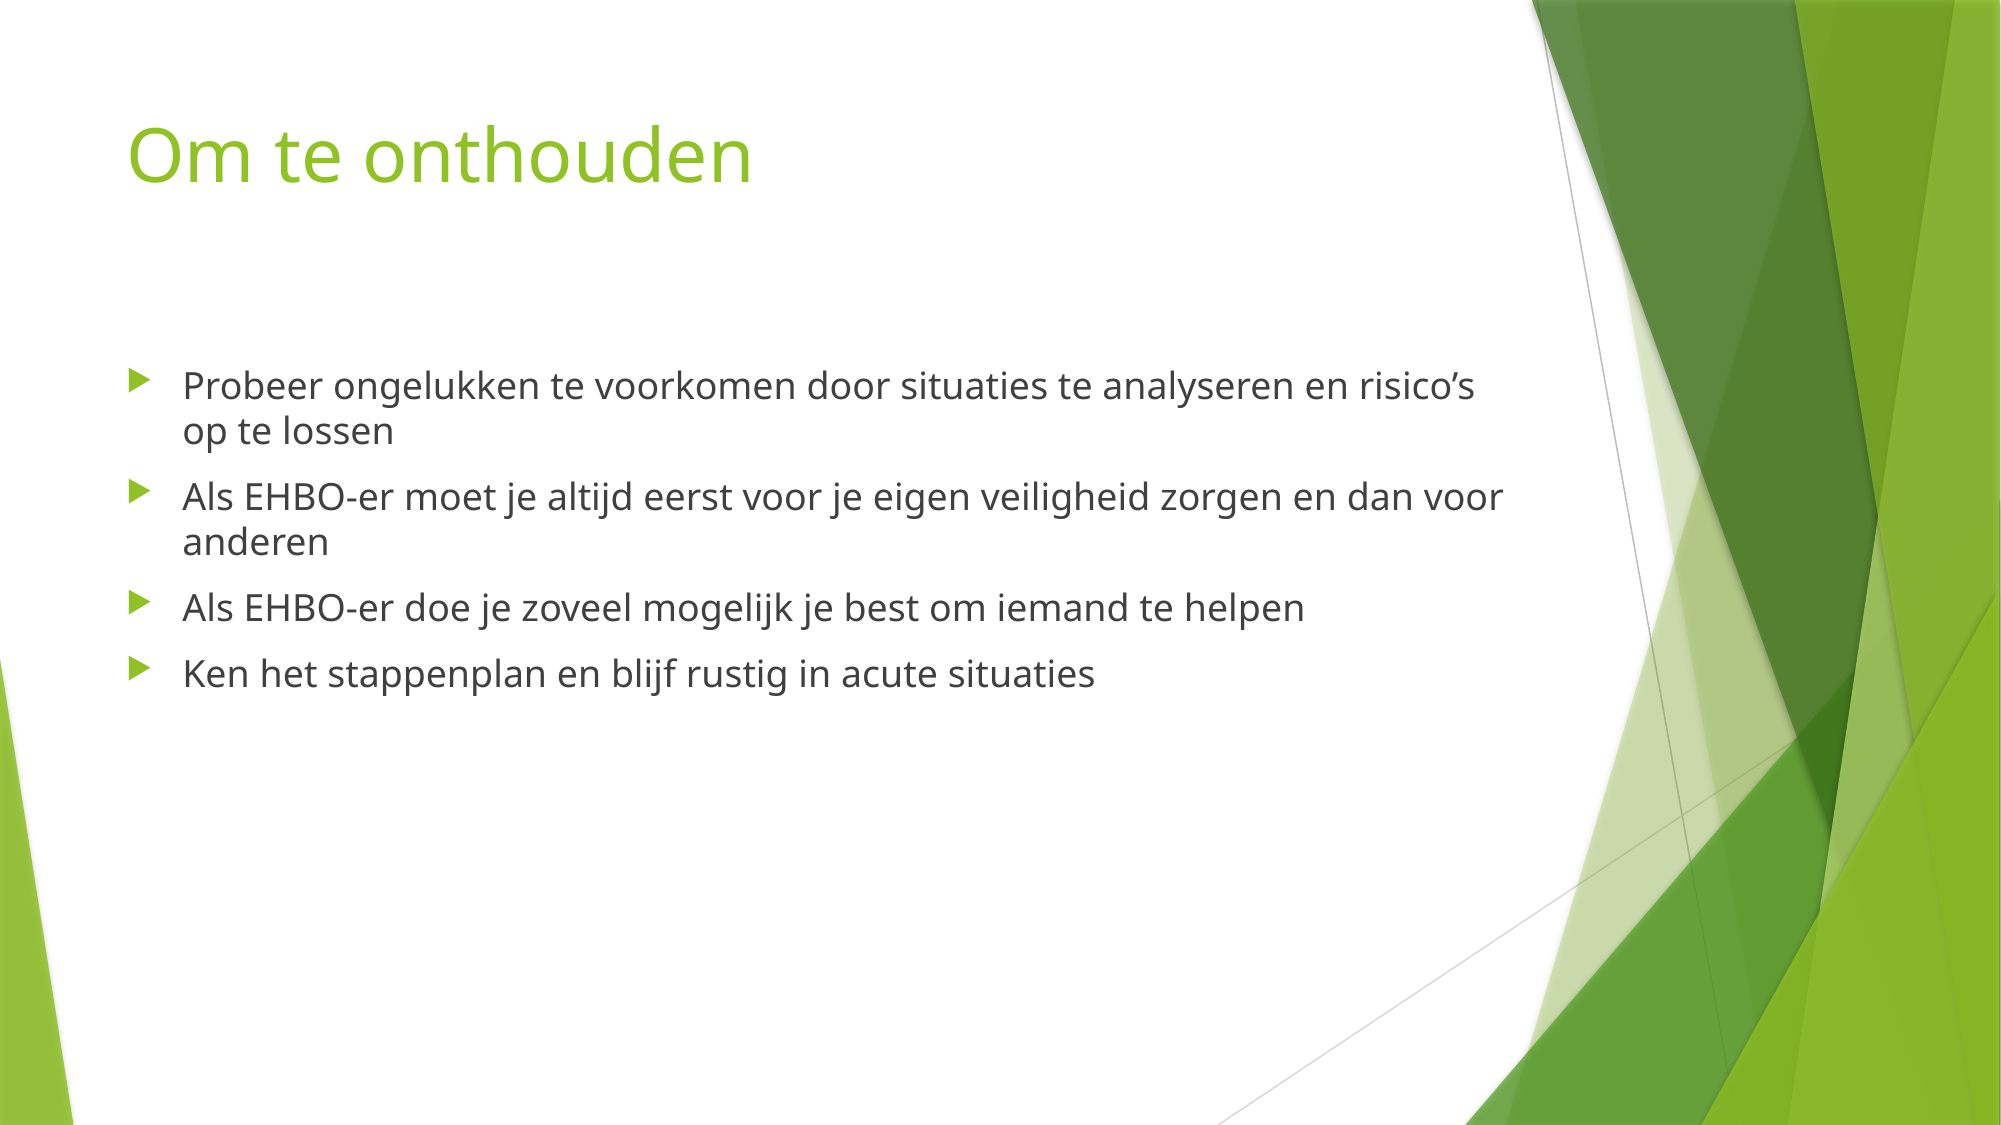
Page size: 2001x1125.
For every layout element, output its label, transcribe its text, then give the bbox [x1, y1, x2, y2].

title Om te onthouden [111, 99, 1522, 317]
list Probeer ongelukken te voorkomen door situaties te analyseren en risico’s op te lossen Als EHBO-er moet je altijd eerst voor je eigen veiligheid zorgen en dan voor anderen Als EHBO-er doe je zoveel mogelijk je best om iemand te helpen Ken het stappenplan en blijf rustig in acute situaties [111, 354, 1522, 992]
